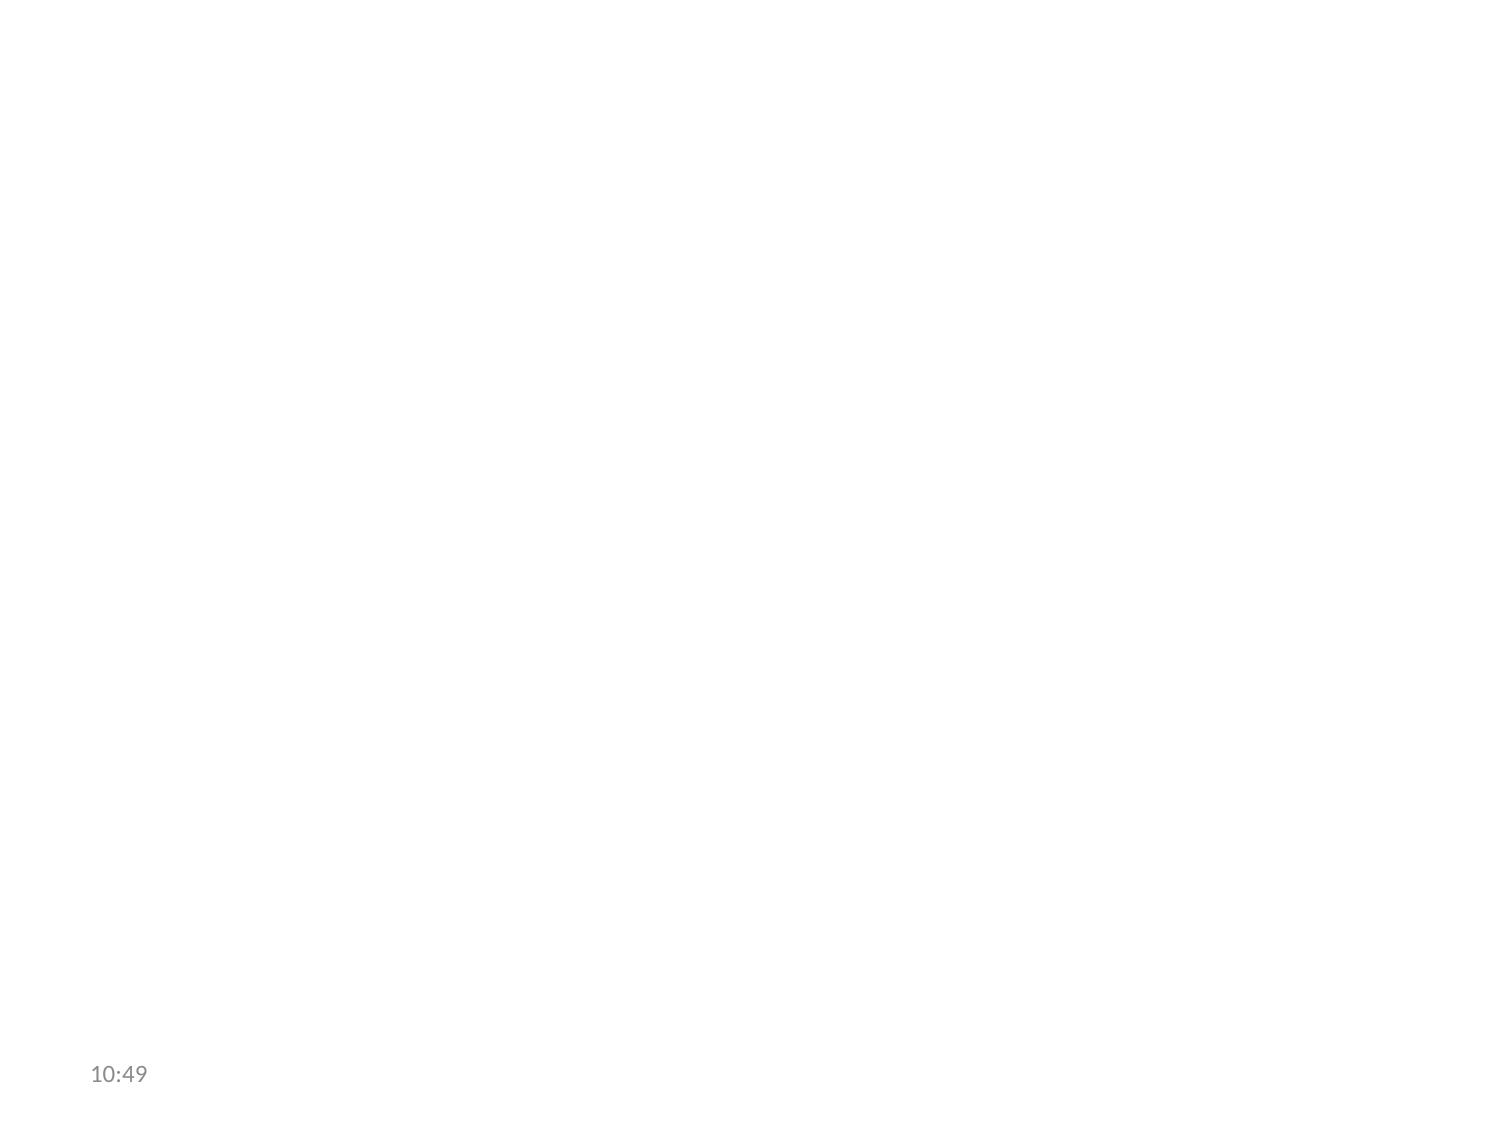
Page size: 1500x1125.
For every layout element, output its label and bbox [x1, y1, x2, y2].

slide_number [75, 1042, 425, 1103]
